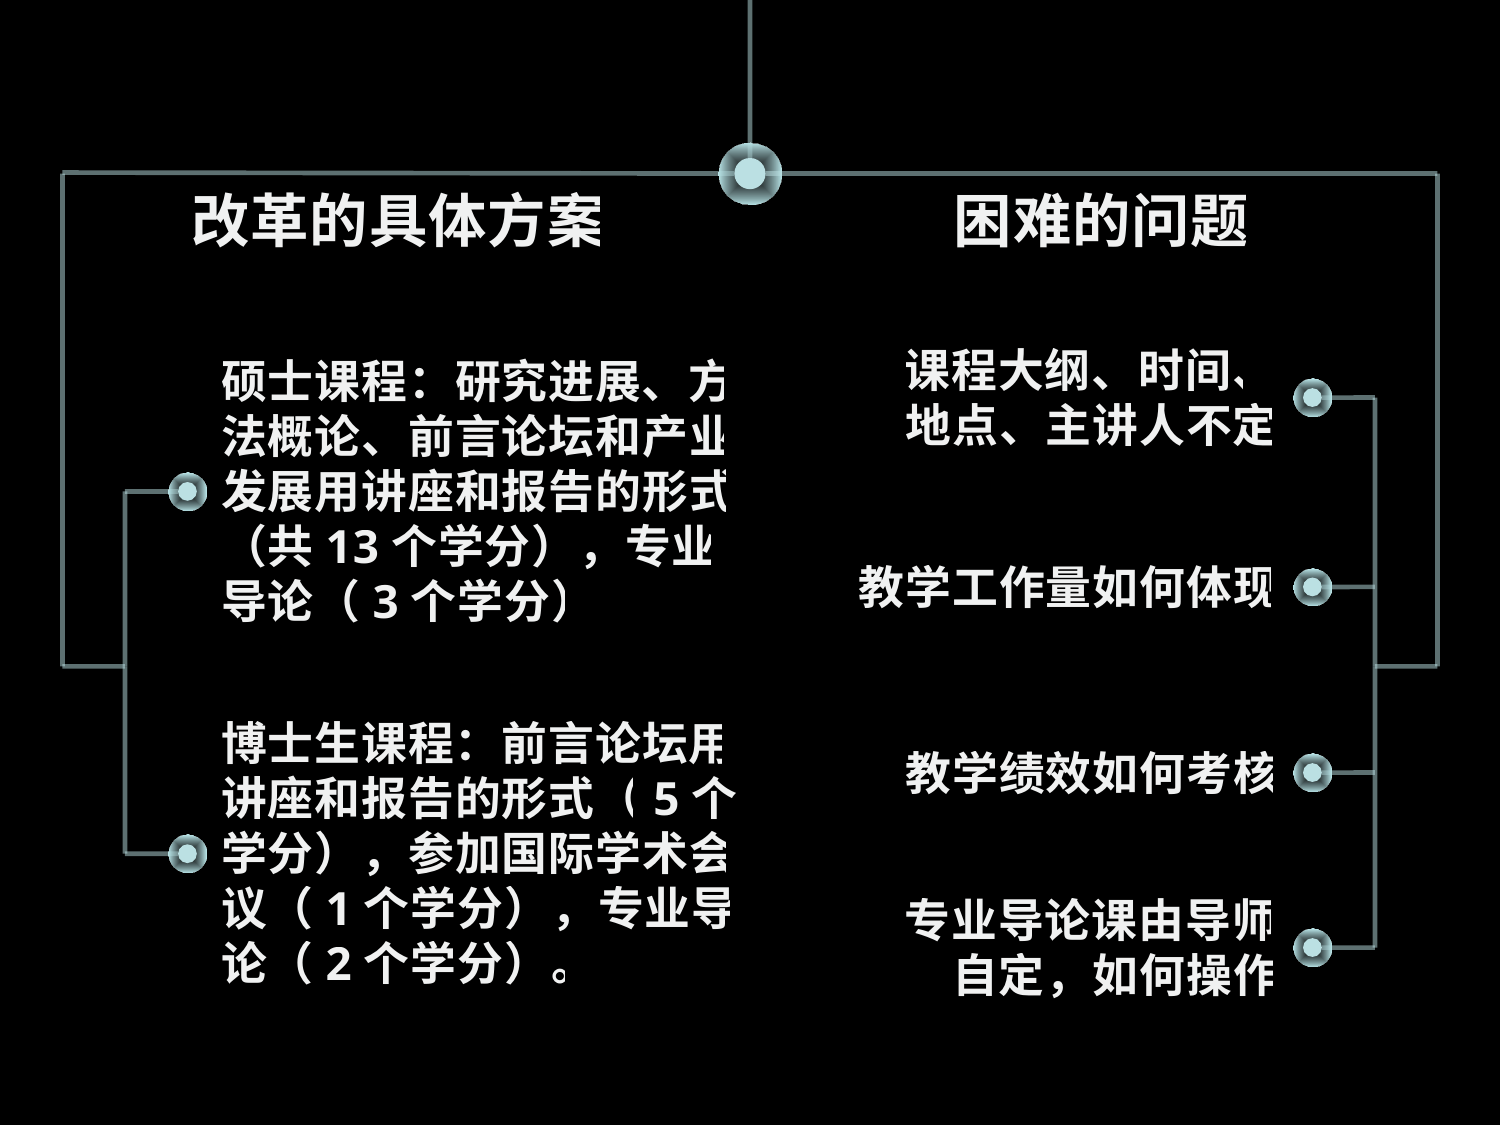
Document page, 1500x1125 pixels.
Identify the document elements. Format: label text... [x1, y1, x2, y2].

text_box 专业导论课由导师自定，如何操作 [873, 881, 1297, 1012]
text_box 教学工作量如何体现 [836, 548, 1297, 624]
text_box 课程大纲、时间、地点、主讲人不定 [873, 331, 1297, 462]
text_box 改革的具体方案 [176, 182, 621, 262]
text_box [168, 472, 207, 511]
text_box 教学绩效如何考核 [873, 734, 1297, 810]
text_box 困难的问题 [938, 182, 1265, 262]
text_box 硕士课程：研究进展、方法概论、前言论坛和产业发展用讲座和报告的形式（共13个学分），专业导论（3个学分） [203, 342, 766, 638]
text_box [718, 142, 782, 206]
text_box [1293, 567, 1332, 606]
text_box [1293, 753, 1332, 792]
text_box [1293, 928, 1332, 967]
text_box 博士生课程：前言论坛用讲座和报告的形式（5个学分），参加国际学术会议（1个学分），专业导论（2个学分）。 [203, 704, 766, 1000]
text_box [168, 834, 207, 873]
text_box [1293, 378, 1332, 417]
